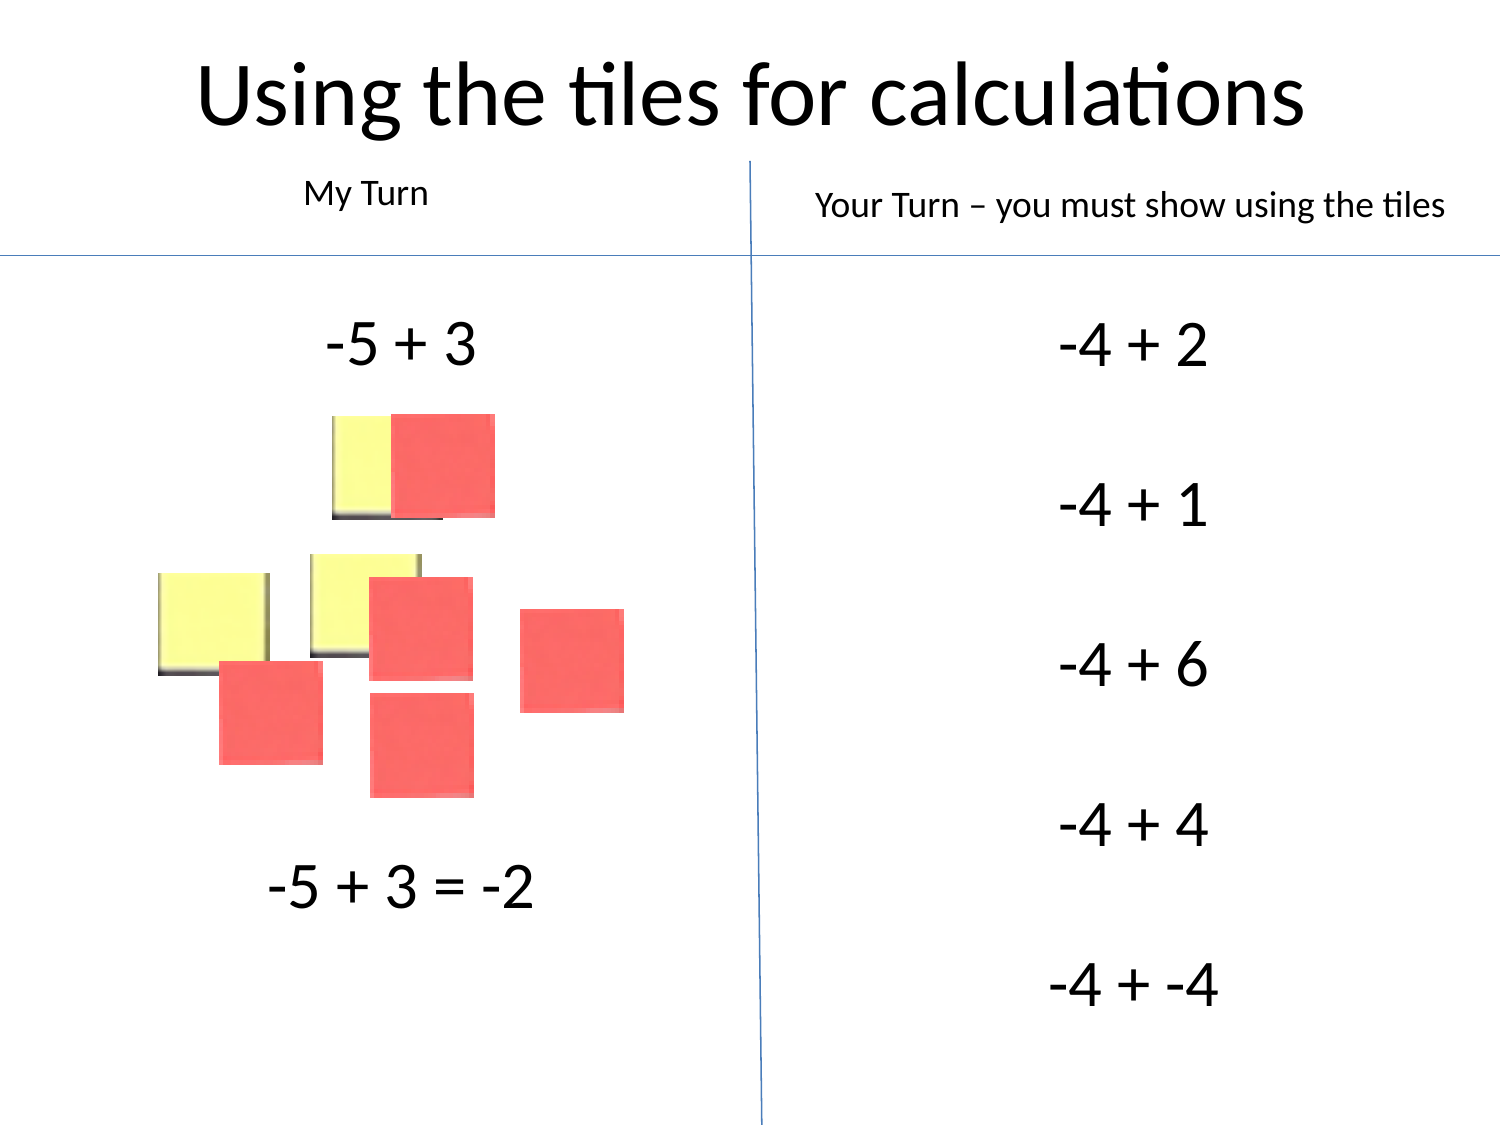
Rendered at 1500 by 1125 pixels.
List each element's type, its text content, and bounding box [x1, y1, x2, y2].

picture [158, 572, 323, 765]
picture [520, 609, 624, 714]
text_box -5 + 3 [100, 290, 703, 387]
picture [310, 554, 474, 681]
picture [370, 693, 474, 798]
title Using the tiles for calculations [76, 0, 1427, 183]
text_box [749, 160, 762, 254]
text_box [749, 263, 762, 1125]
text_box Your Turn – you must show using the tiles [767, 172, 1500, 234]
picture [331, 414, 495, 520]
text_box My Turn [53, 160, 680, 222]
text_box -5 + 3 = -2 [100, 834, 703, 931]
text_box -4 + 2 -4 + 1 -4 + 6 -4 + 4 -4 + -4 [832, 292, 1436, 1125]
